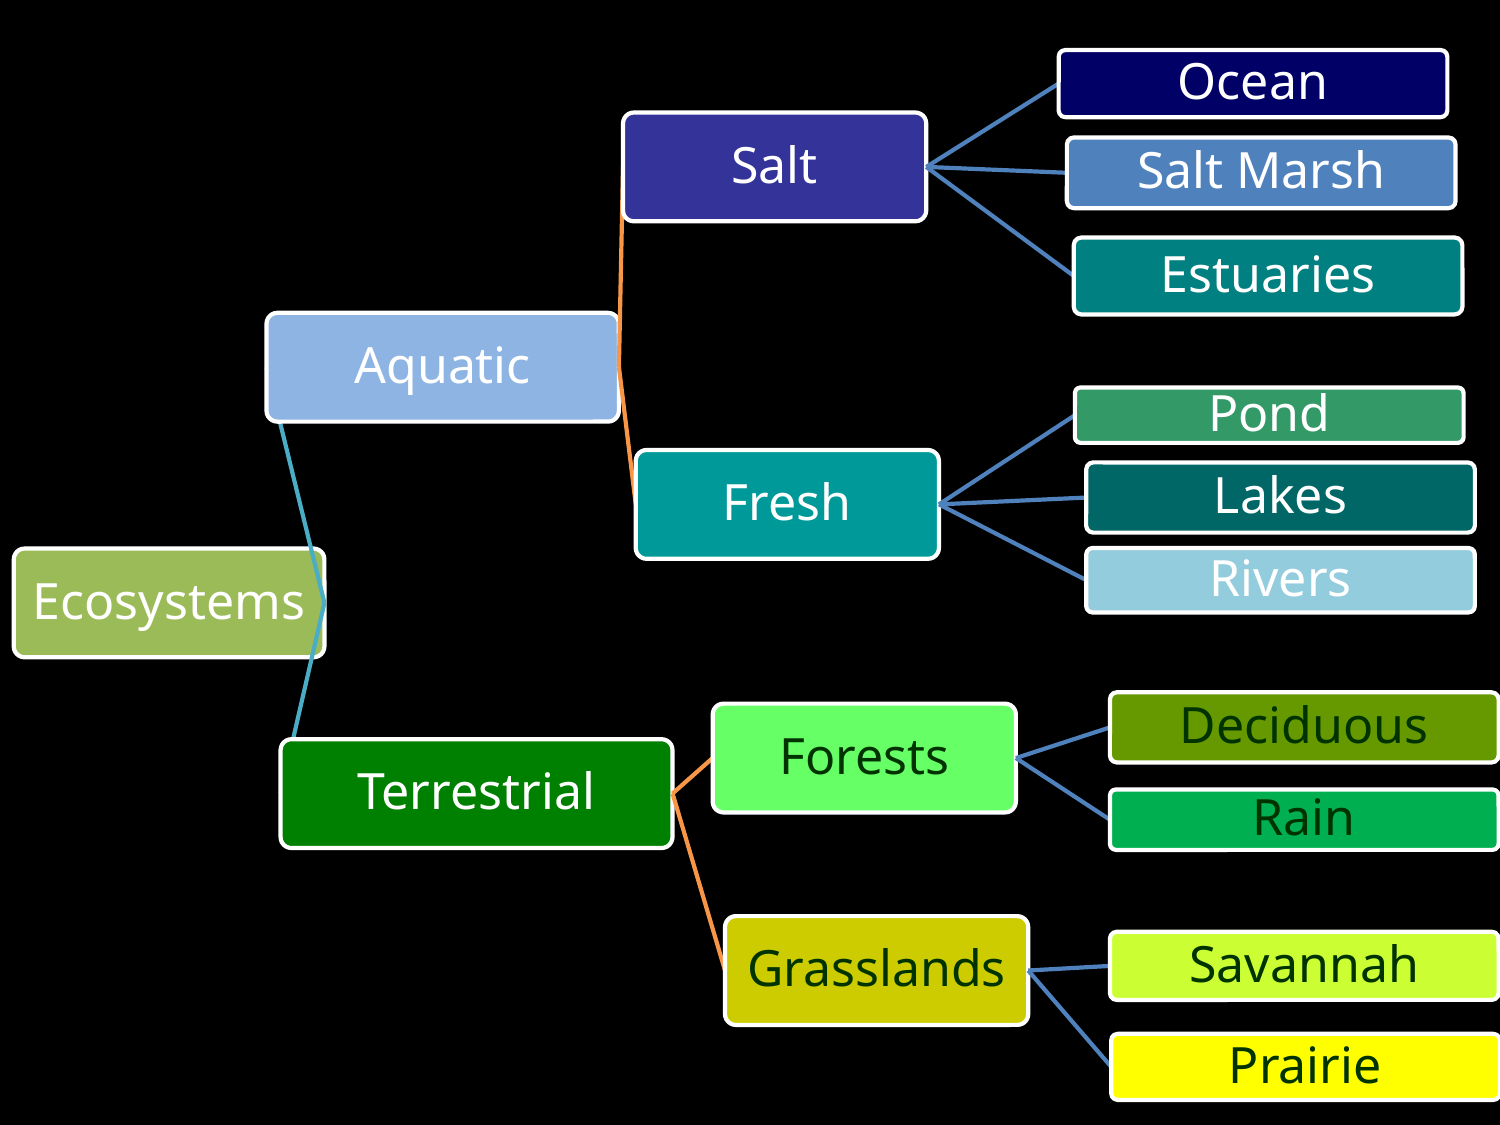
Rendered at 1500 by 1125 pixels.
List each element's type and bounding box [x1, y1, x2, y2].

text_box [12, 0, 1500, 1125]
